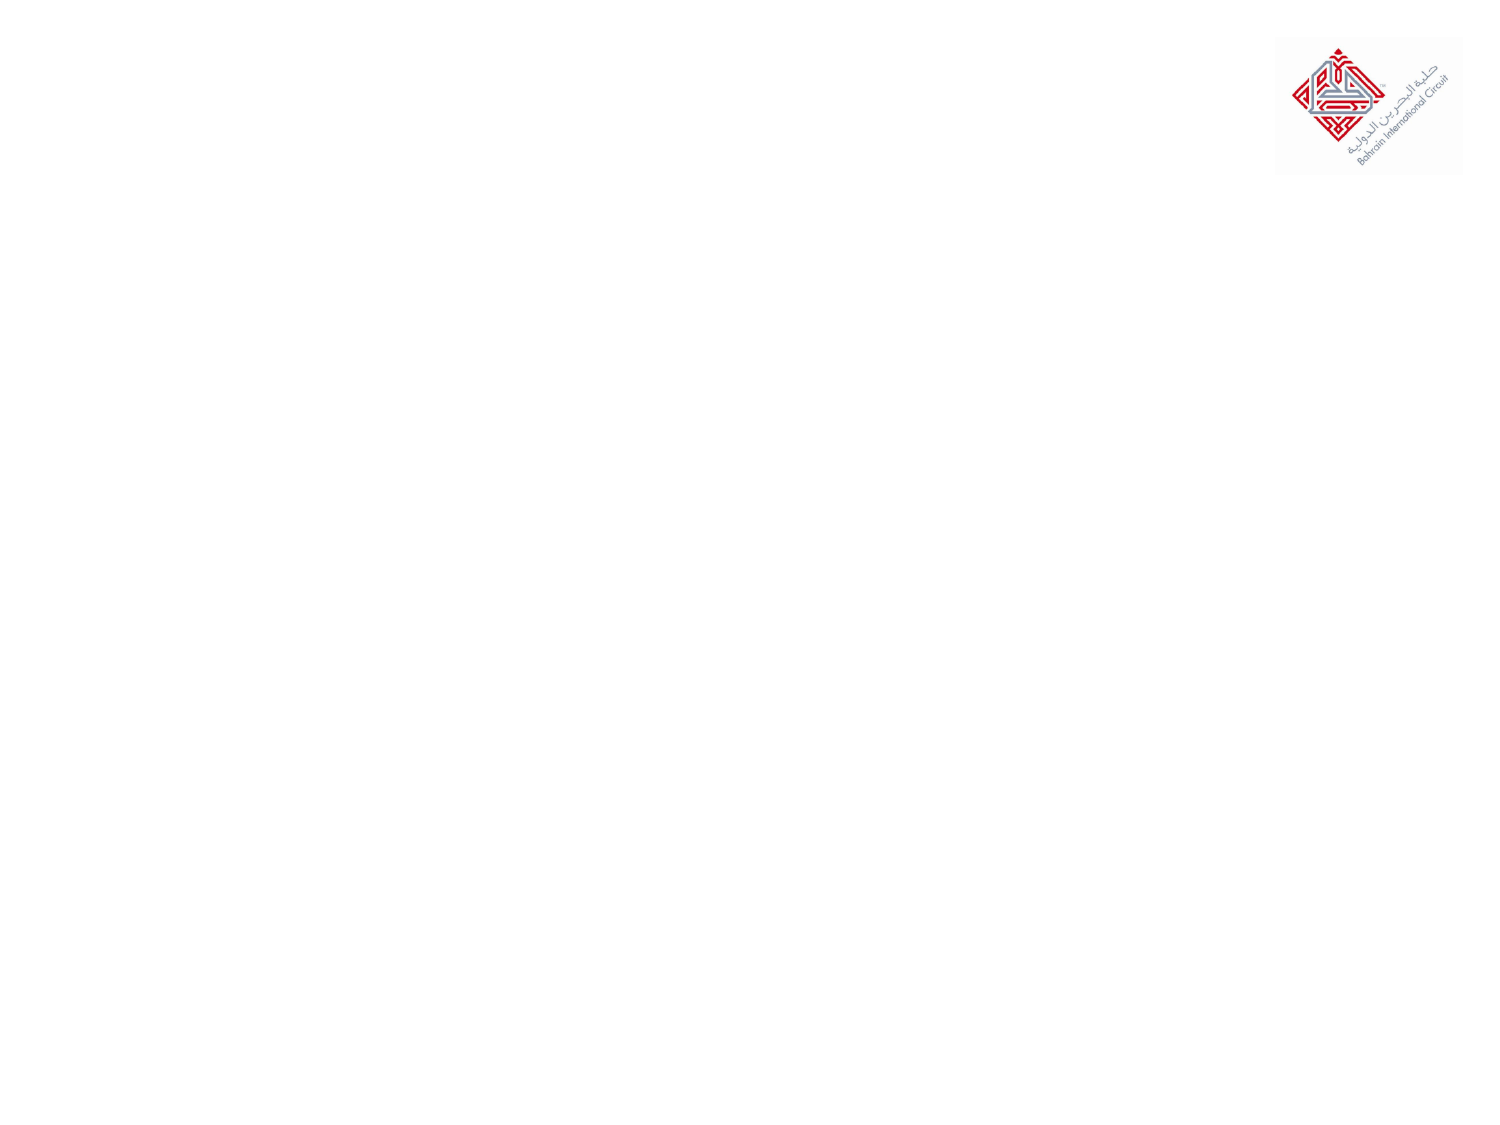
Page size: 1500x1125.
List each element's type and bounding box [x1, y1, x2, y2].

picture [1275, 37, 1463, 175]
